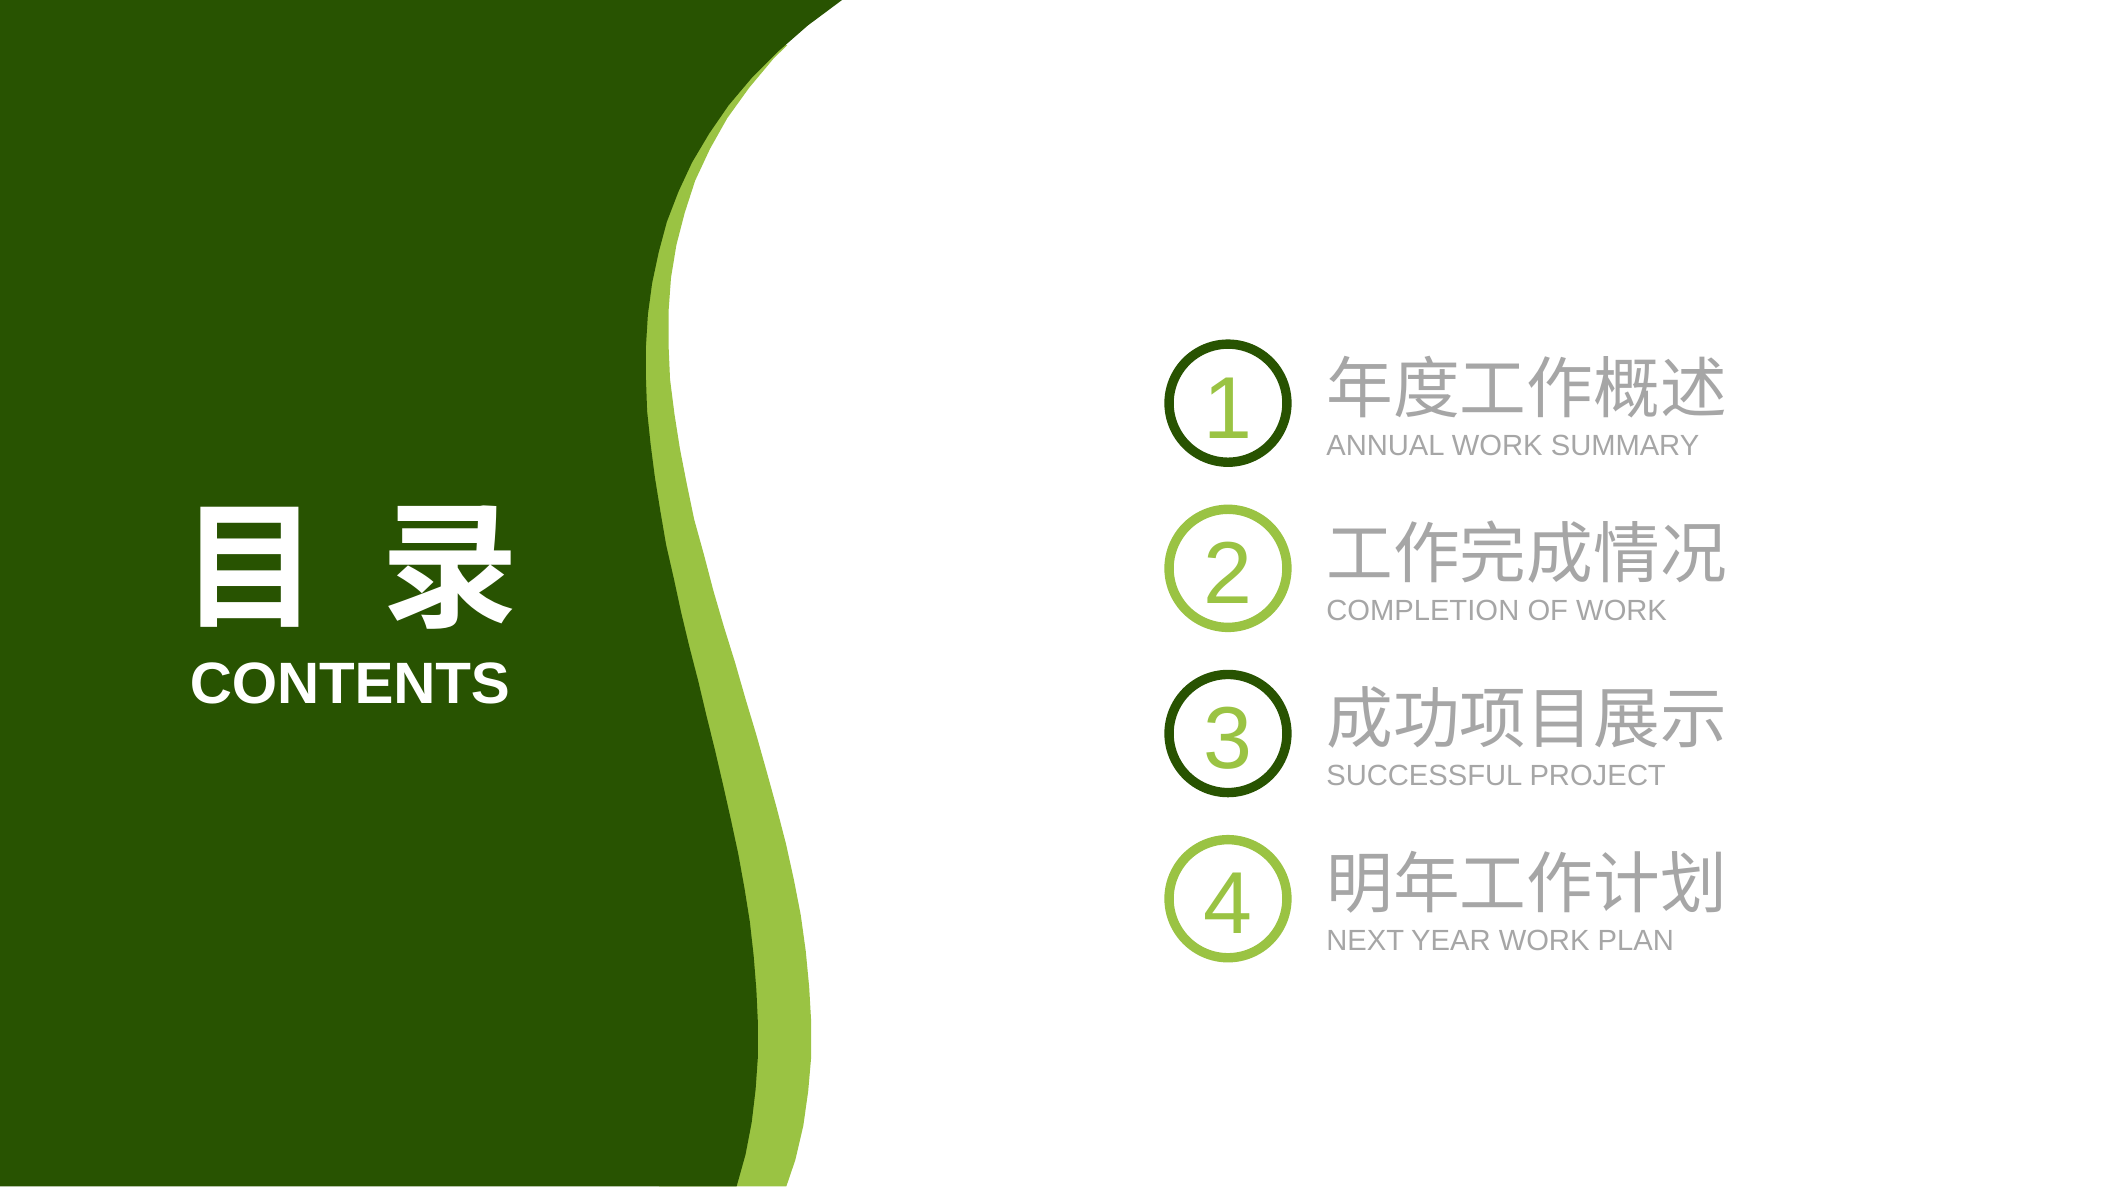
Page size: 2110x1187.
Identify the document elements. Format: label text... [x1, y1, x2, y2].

text_box 工作完成情况 COMPLETION OF WORK [1326, 510, 1771, 626]
text_box 2 [1169, 509, 1287, 628]
text_box 目 录 [114, 479, 586, 645]
text_box [647, 44, 813, 1187]
text_box [0, 0, 844, 1187]
text_box 年度工作概述 ANNUAL WORK SUMMARY [1326, 345, 1771, 461]
text_box 1 [1169, 344, 1287, 463]
text_box 成功项目展示 SUCCESSFUL PROJECT [1326, 676, 1771, 792]
text_box 3 [1169, 674, 1287, 793]
text_box 明年工作计划 NEXT YEAR WORK PLAN [1326, 841, 1771, 957]
text_box 4 [1169, 839, 1287, 958]
text_box CONTENTS [116, 645, 584, 716]
